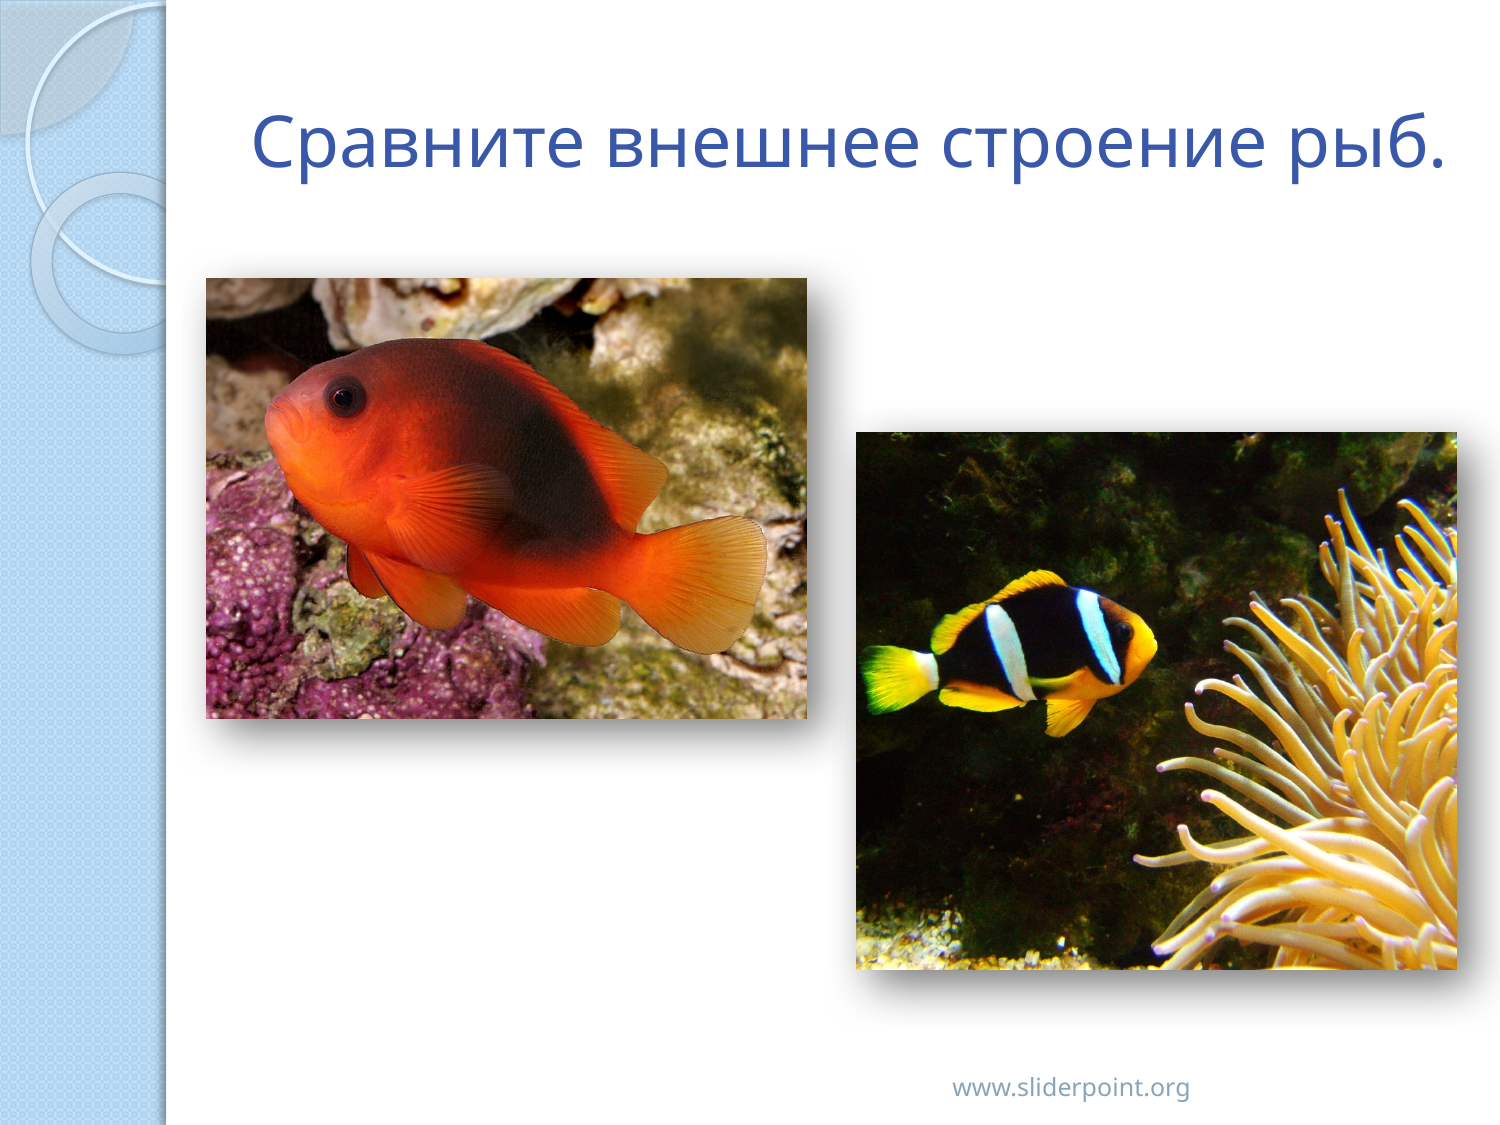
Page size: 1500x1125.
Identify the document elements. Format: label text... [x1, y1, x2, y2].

footer www.sliderpoint.org [937, 1034, 1413, 1113]
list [855, 432, 1457, 970]
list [206, 278, 807, 719]
title Сравните внешнее строение рыб. [235, 45, 1466, 233]
